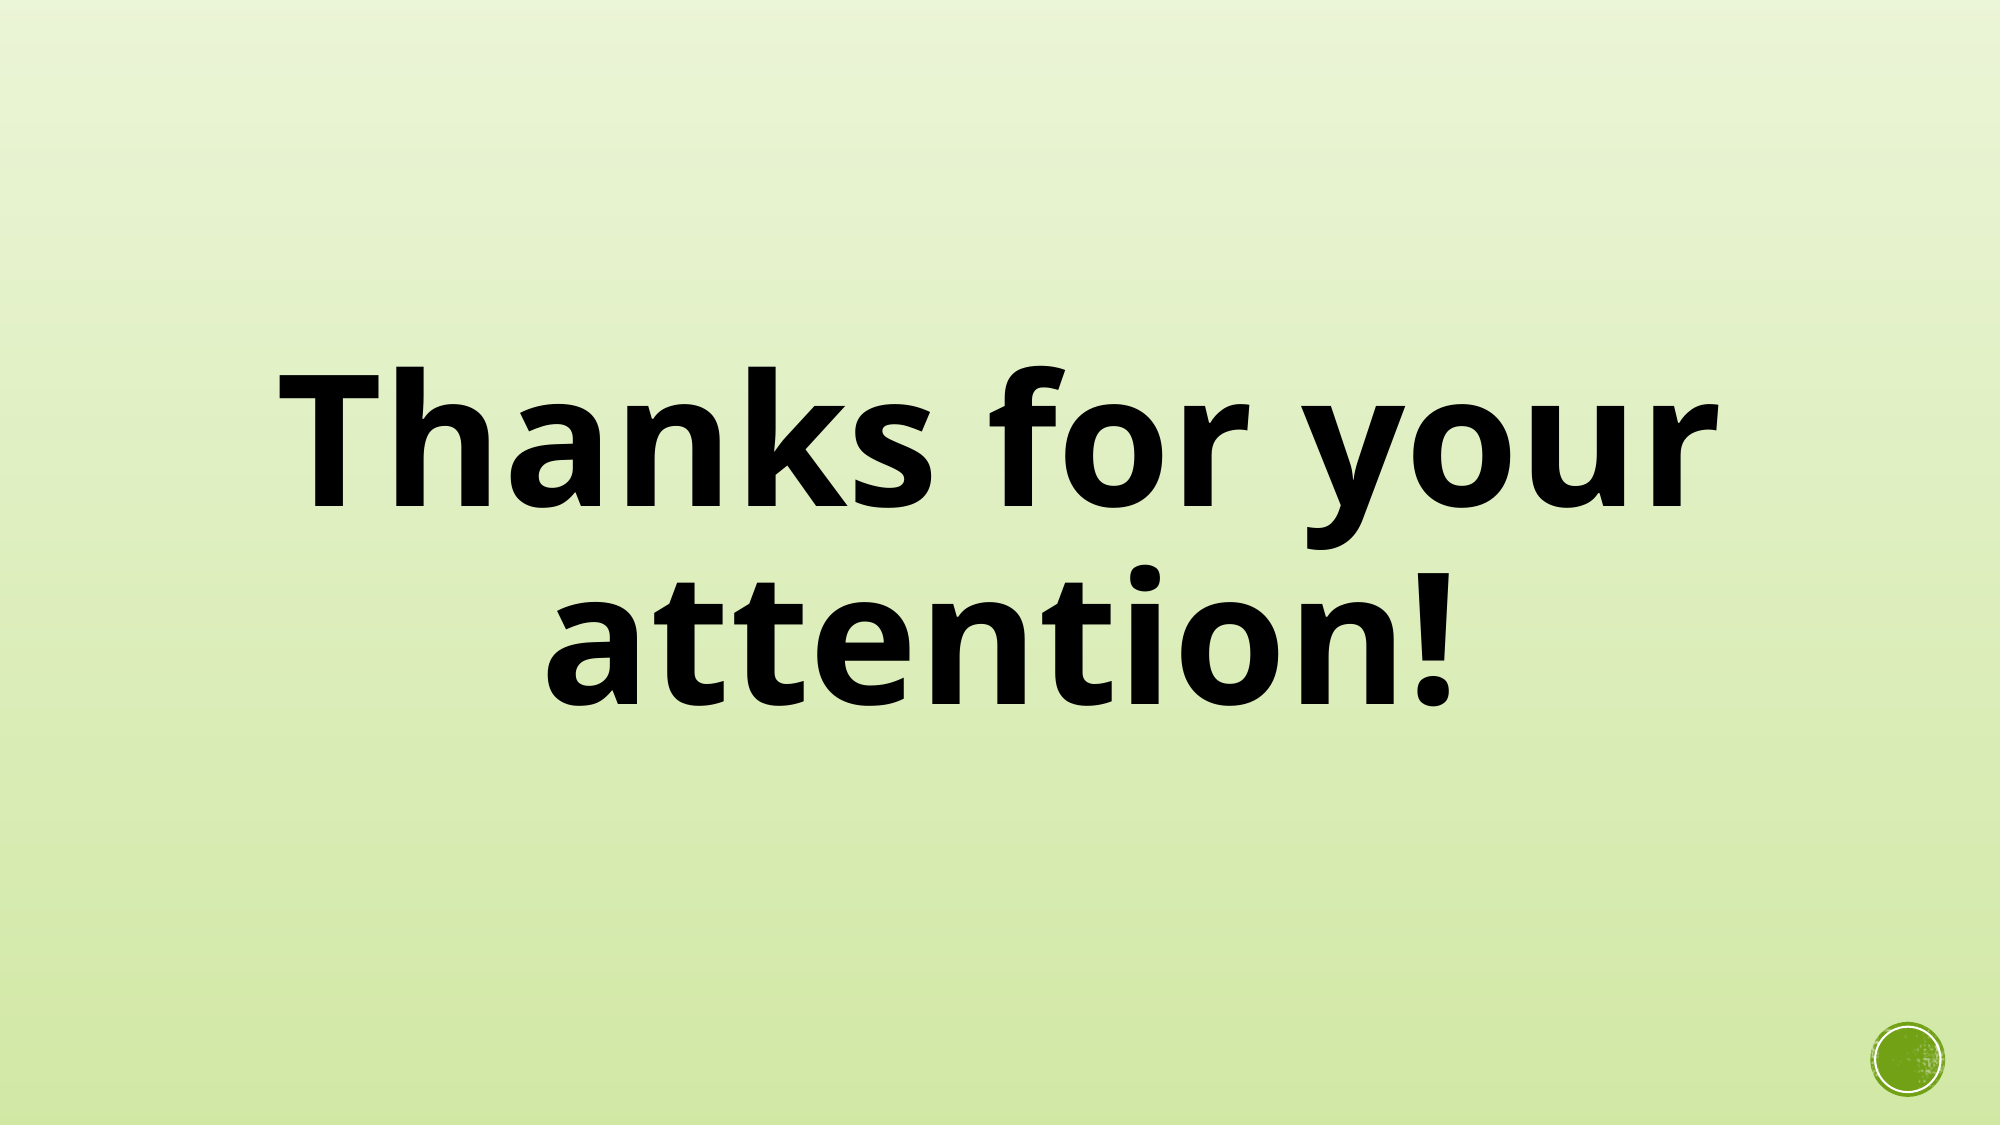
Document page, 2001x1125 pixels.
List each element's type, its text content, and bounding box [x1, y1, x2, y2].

title Thanks for your attention! [175, 79, 1826, 1013]
